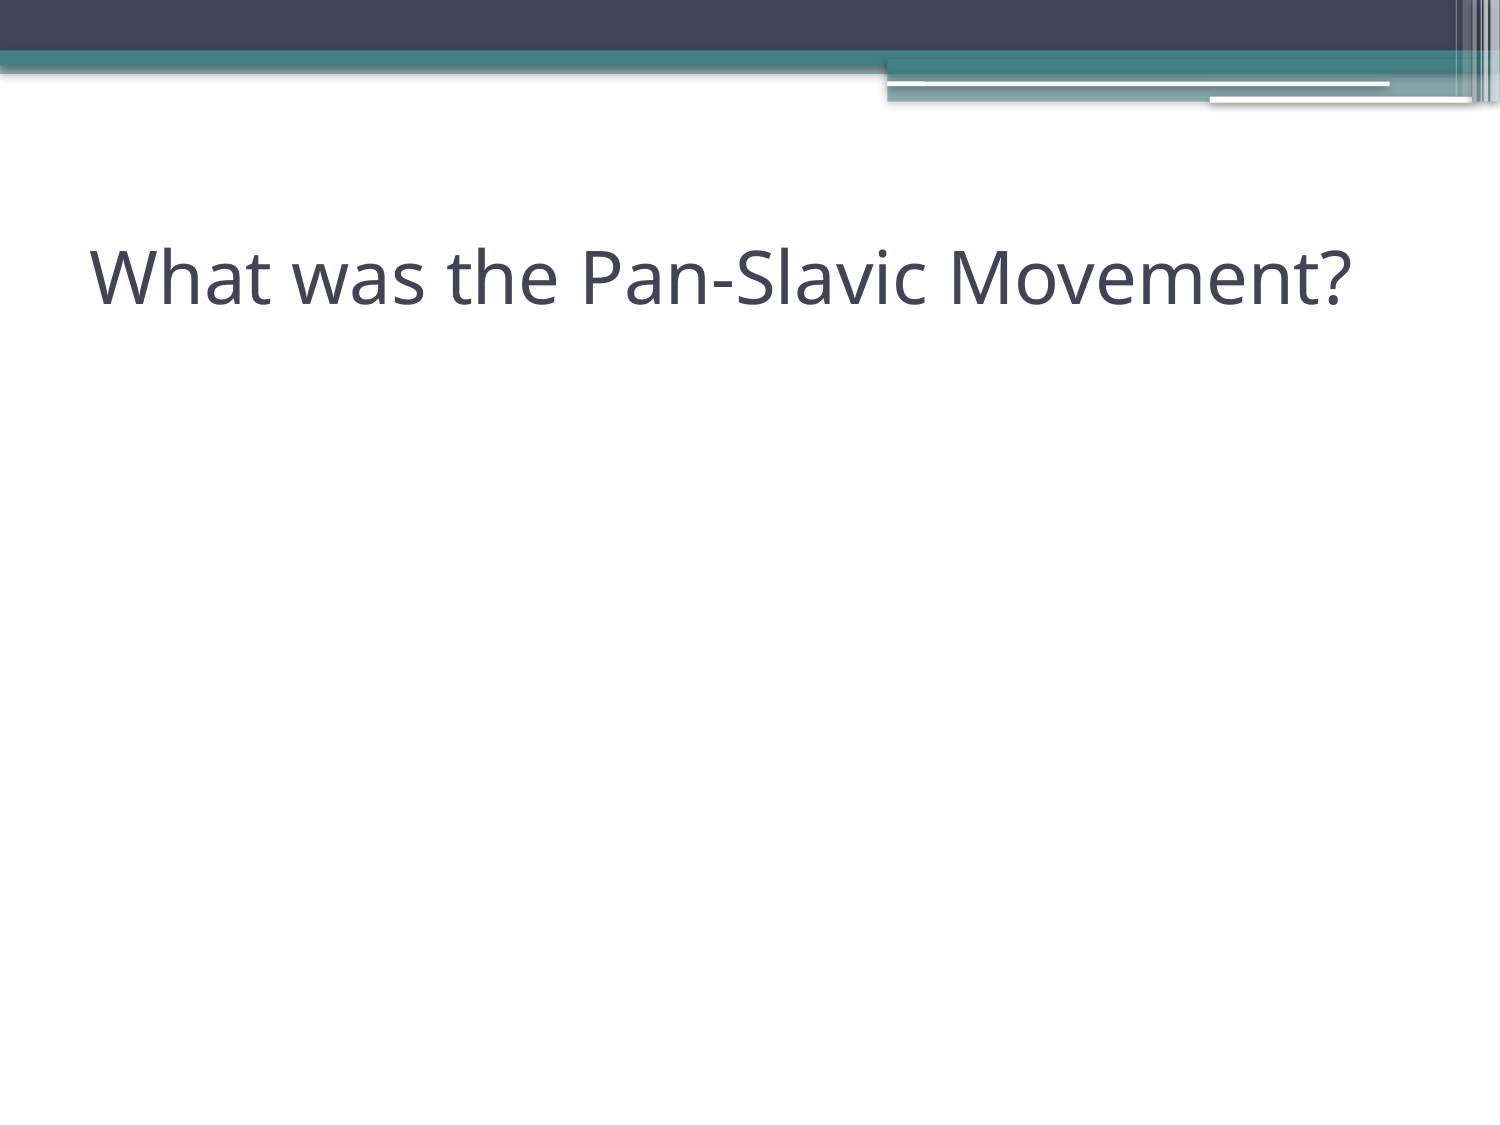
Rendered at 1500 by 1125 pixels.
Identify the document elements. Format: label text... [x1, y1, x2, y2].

title What was the Pan-Slavic Movement? [75, 187, 1425, 363]
